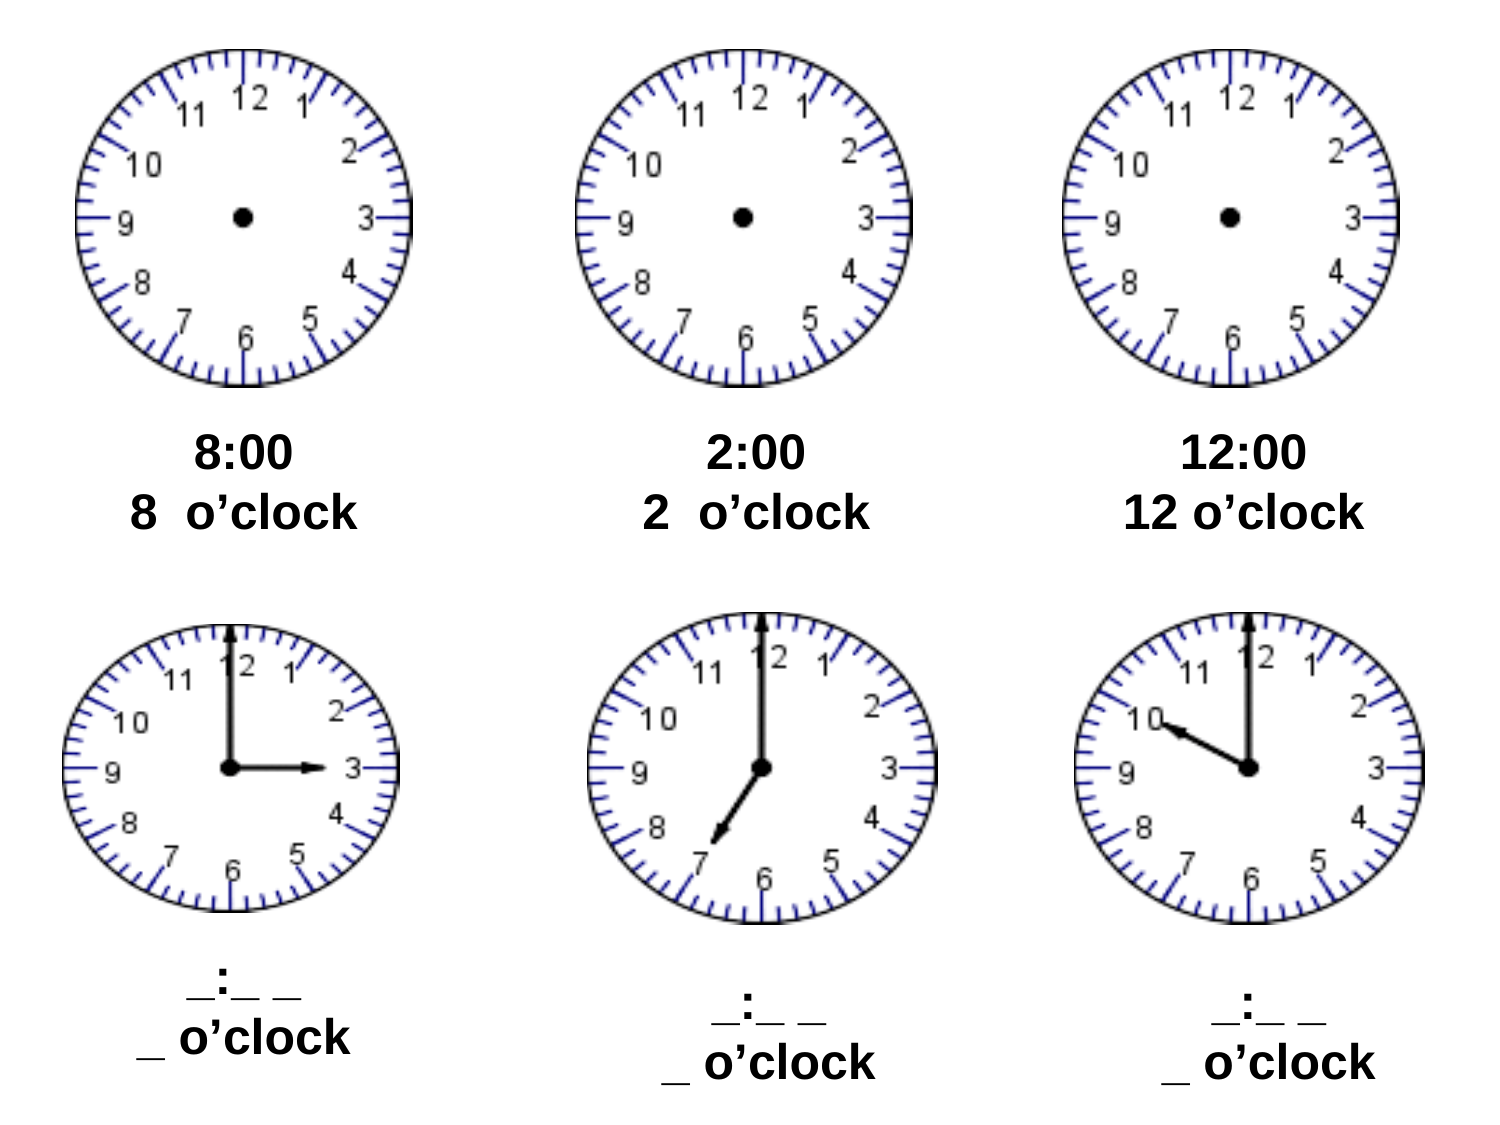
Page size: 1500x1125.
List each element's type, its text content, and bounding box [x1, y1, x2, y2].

picture [1062, 49, 1401, 388]
picture [1074, 612, 1426, 926]
text_box _:_ _ _ o’clock [1137, 962, 1400, 1098]
picture [587, 612, 938, 926]
text_box 8:00 8 o’clock [112, 412, 375, 548]
picture [74, 49, 413, 388]
picture [62, 624, 401, 913]
text_box 12:00 12 o’clock [1099, 412, 1388, 548]
picture [574, 49, 913, 388]
text_box _:_ _ _ o’clock [637, 962, 900, 1098]
text_box 2:00 2 o’clock [624, 412, 888, 548]
text_box _:_ _ _ o’clock [112, 937, 375, 1073]
